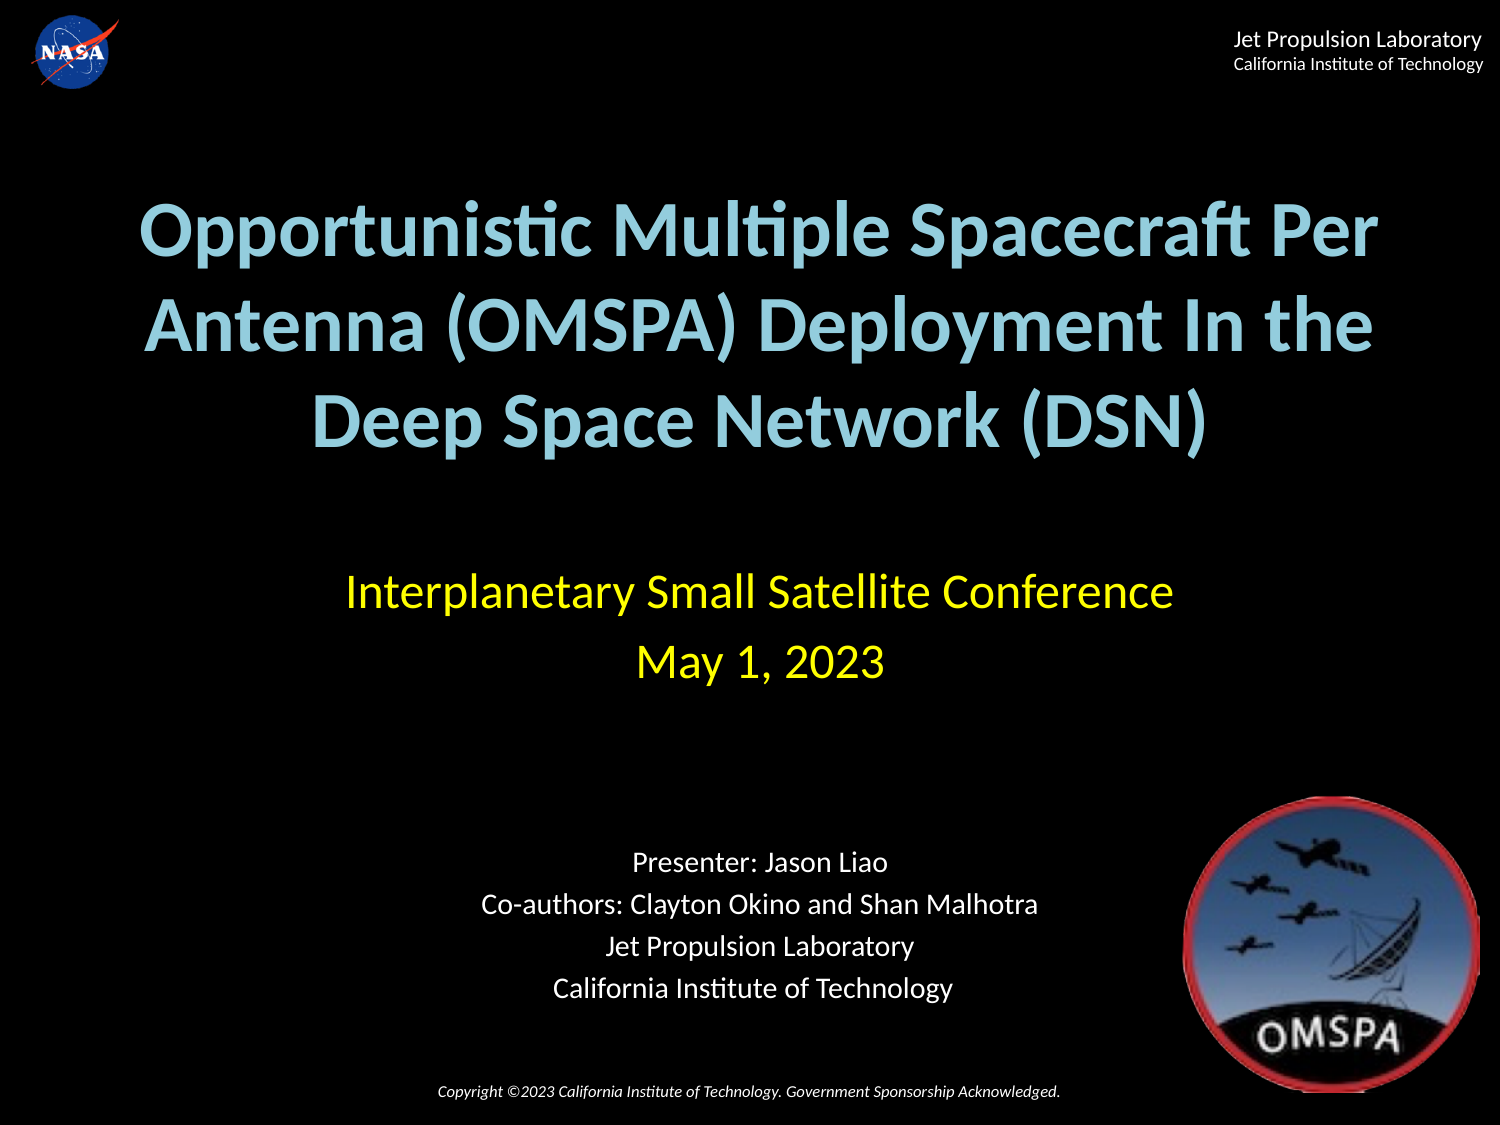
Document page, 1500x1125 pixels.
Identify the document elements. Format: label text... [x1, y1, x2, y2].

subtitle Presenter: Jason Liao Co-authors: Clayton Okino and Shan Malhotra Jet Propulsion Laboratory California Institute of Technology [379, 835, 1142, 1013]
picture [1180, 794, 1480, 1093]
picture [31, 15, 119, 89]
title Opportunistic Multiple Spacecraft Per Antenna (OMSPA) Deployment In the Deep Space Network (DSN) [62, 70, 1459, 475]
text_box Interplanetary Small Satellite Conference May 1, 2023 [301, 550, 1220, 714]
